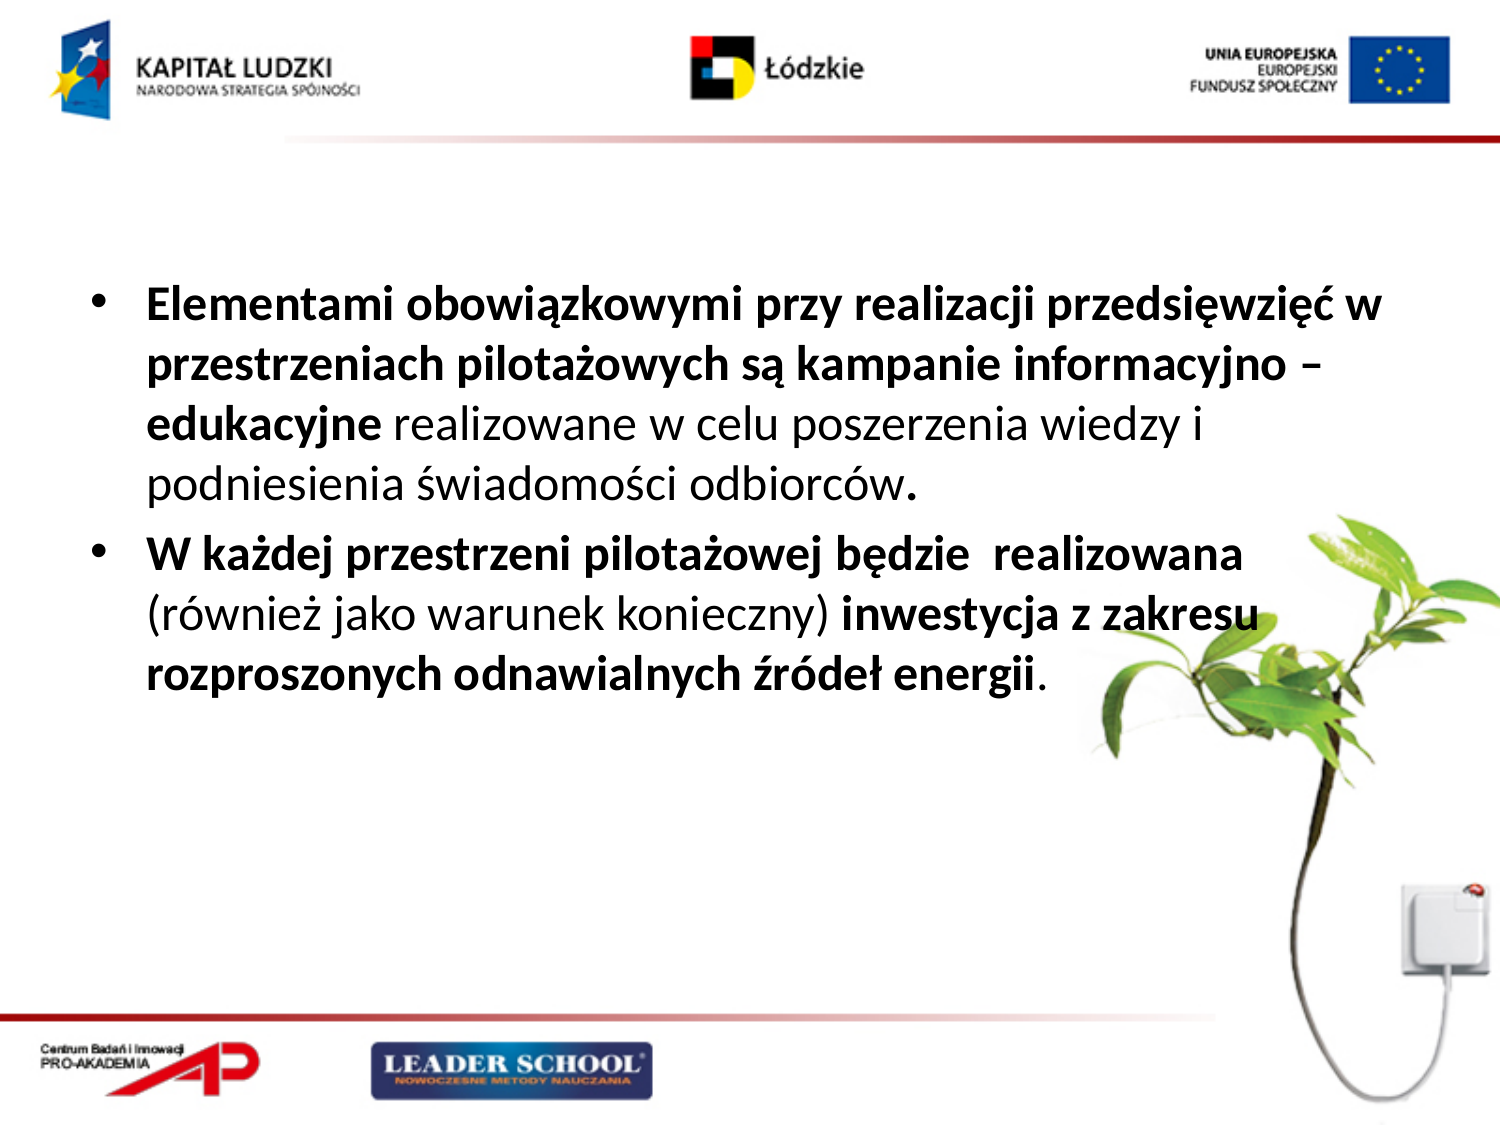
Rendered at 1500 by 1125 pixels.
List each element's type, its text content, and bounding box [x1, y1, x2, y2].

picture [0, 0, 1500, 1125]
list Elementami obowiązkowymi przy realizacji przedsięwzięć w przestrzeniach pilotażowych są kampanie informacyjno – edukacyjne realizowane w celu poszerzenia wiedzy i podniesienia świadomości odbiorców. W każdej przestrzeni pilotażowej będzie realizowana (również jako warunek konieczny) inwestycja z zakresu rozproszonych odnawialnych źródeł energii. [75, 262, 1425, 1005]
